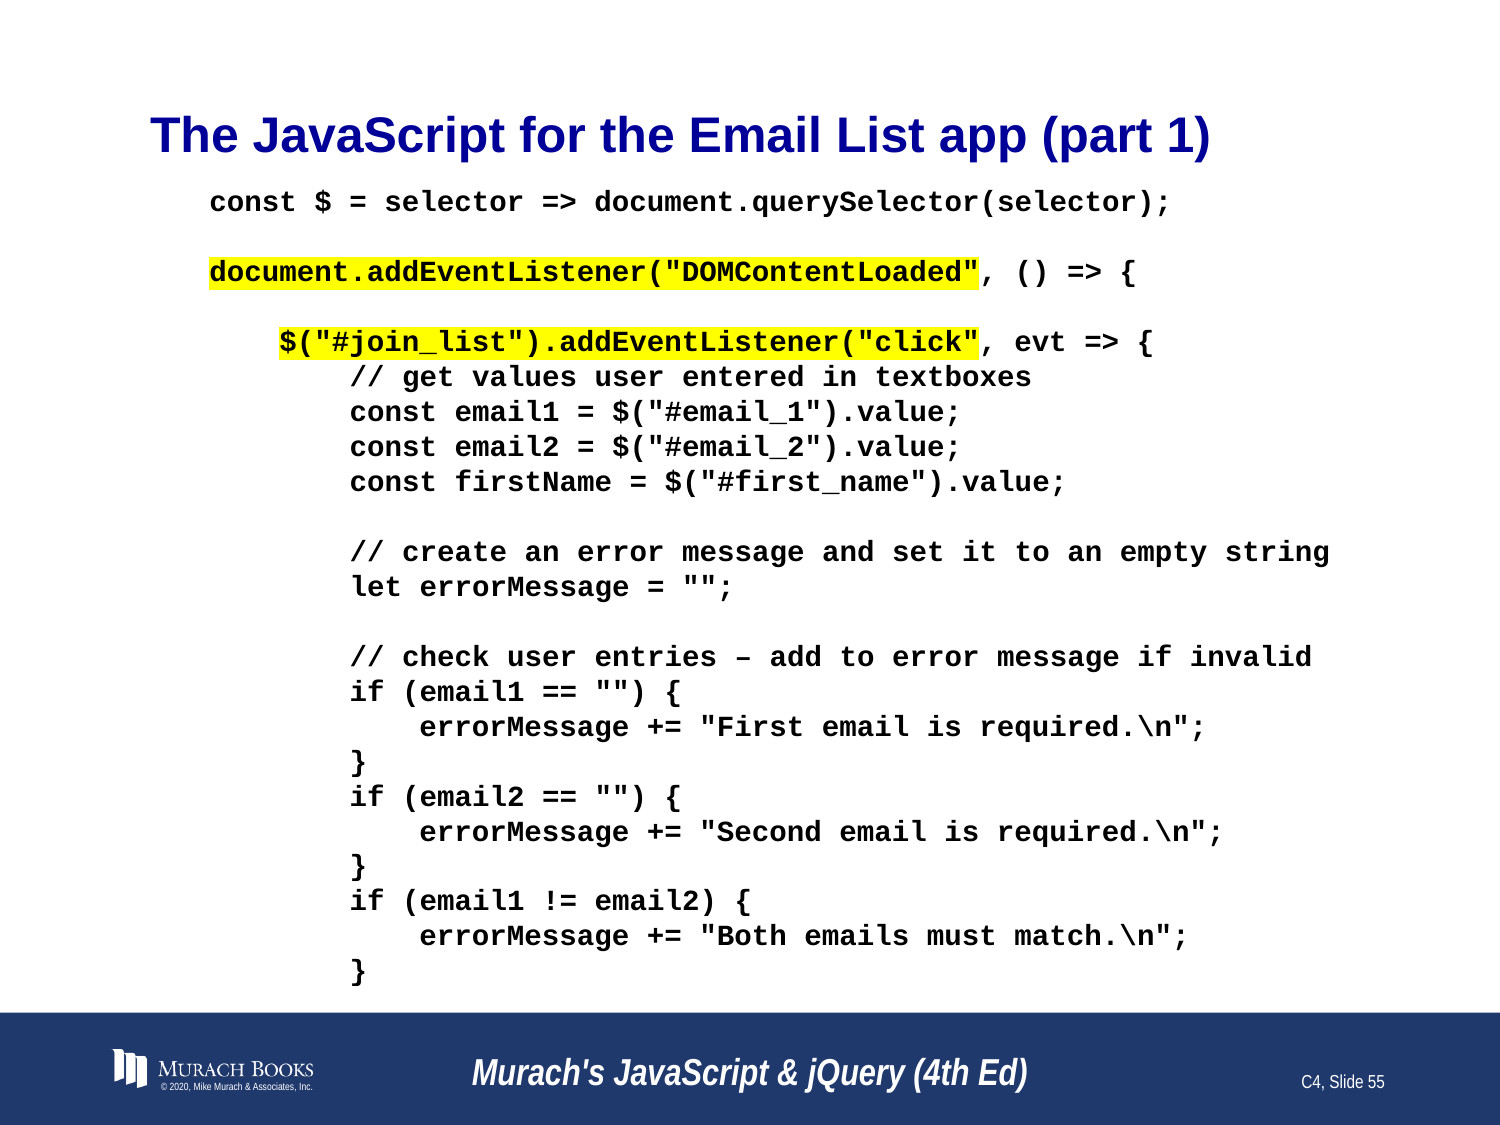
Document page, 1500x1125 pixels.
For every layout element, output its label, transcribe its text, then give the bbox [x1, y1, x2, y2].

title The JavaScript for the Email List app (part 1) [150, 102, 1350, 164]
footer © 2020, Mike Murach & Associates, Inc. [12, 1025, 463, 1100]
list const $ = selector => document.querySelector(selector); document.addEventListener("DOMContentLoaded", () => { $("#join_list").addEventListener("click", evt => { // get values user entered in textboxes const email1 = $("#email_1").value; const email2 = $("#email_2").value; const firstName = $("#first_name").value; // create an error message and set it to an empty string let errorMessage = ""; // check user entries – add to error message if invalid if (email1 == "") { errorMessage += "First email is required.\n"; } if (email2 == "") { errorMessage += "Second email is required.\n"; } if (email1 != email2) { errorMessage += "Both emails must match.\n"; } [137, 174, 1350, 975]
slide_number C4, Slide 55 [1087, 1025, 1400, 1100]
slide_number Murach's JavaScript & jQuery (4th Ed) [463, 1025, 1050, 1100]
